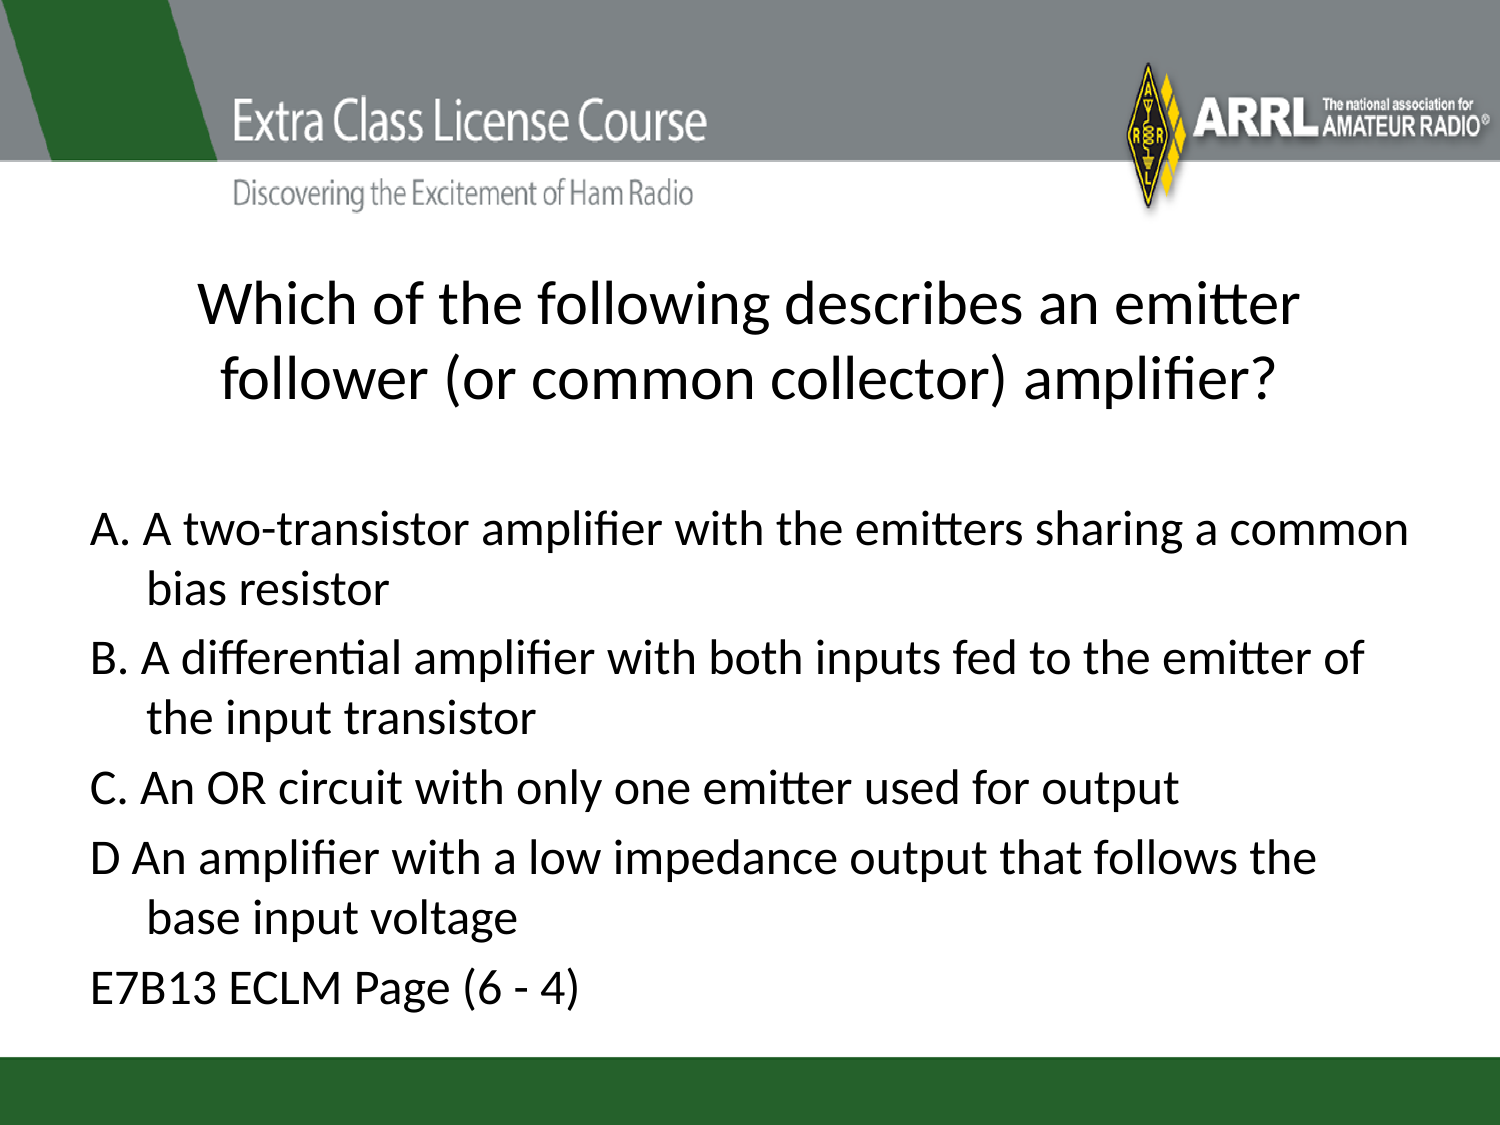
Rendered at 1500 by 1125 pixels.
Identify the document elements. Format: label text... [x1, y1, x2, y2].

title Which of the following describes an emitter follower (or common collector) amplifier? [75, 254, 1425, 435]
list A. A two-transistor amplifier with the emitters sharing a common bias resistor B. A differential amplifier with both inputs fed to the emitter of the input transistor C. An OR circuit with only one emitter used for output D An amplifier with a low impedance output that follows the base input voltage E7B13 ECLM Page (6 - 4) [75, 487, 1425, 1005]
picture [0, 0, 1500, 1125]
